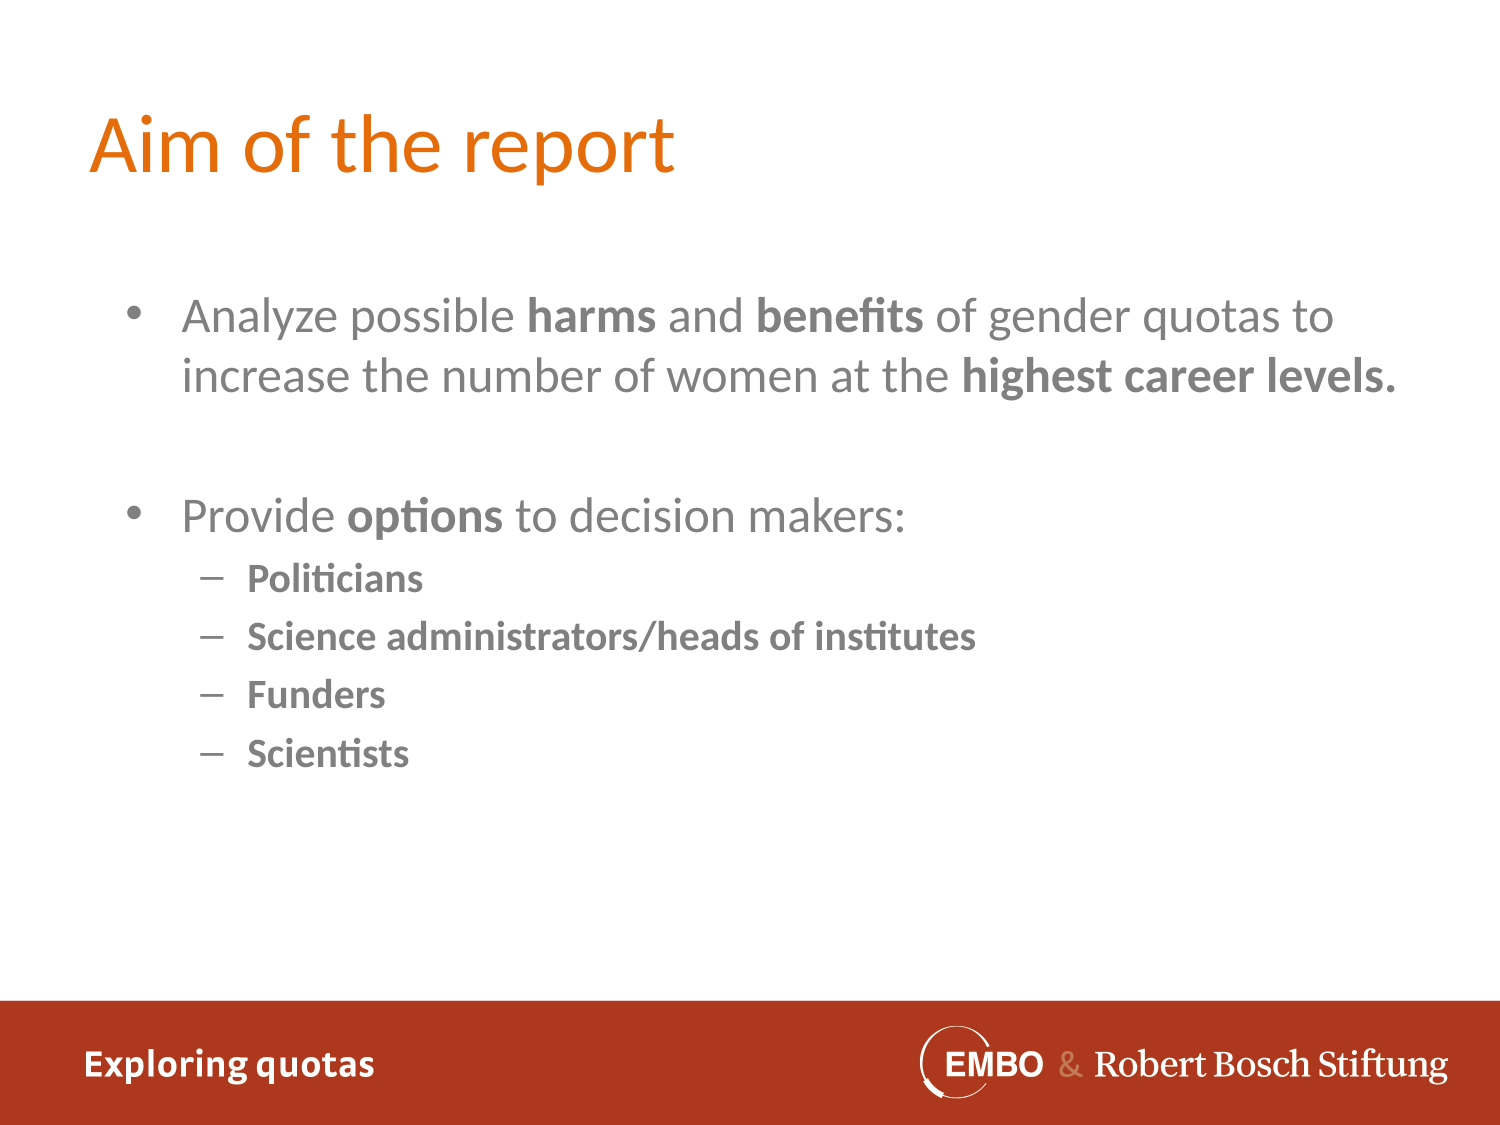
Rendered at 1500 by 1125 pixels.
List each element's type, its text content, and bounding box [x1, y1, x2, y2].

picture [0, 0, 1500, 1125]
text_box Aim of the report [74, 45, 1425, 233]
text_box Analyze possible harms and benefits of gender quotas to increase the number of women at the highest career levels. Provide options to decision makers: Politicians Science administrators/heads of institutes Funders Scientists [110, 274, 1461, 982]
